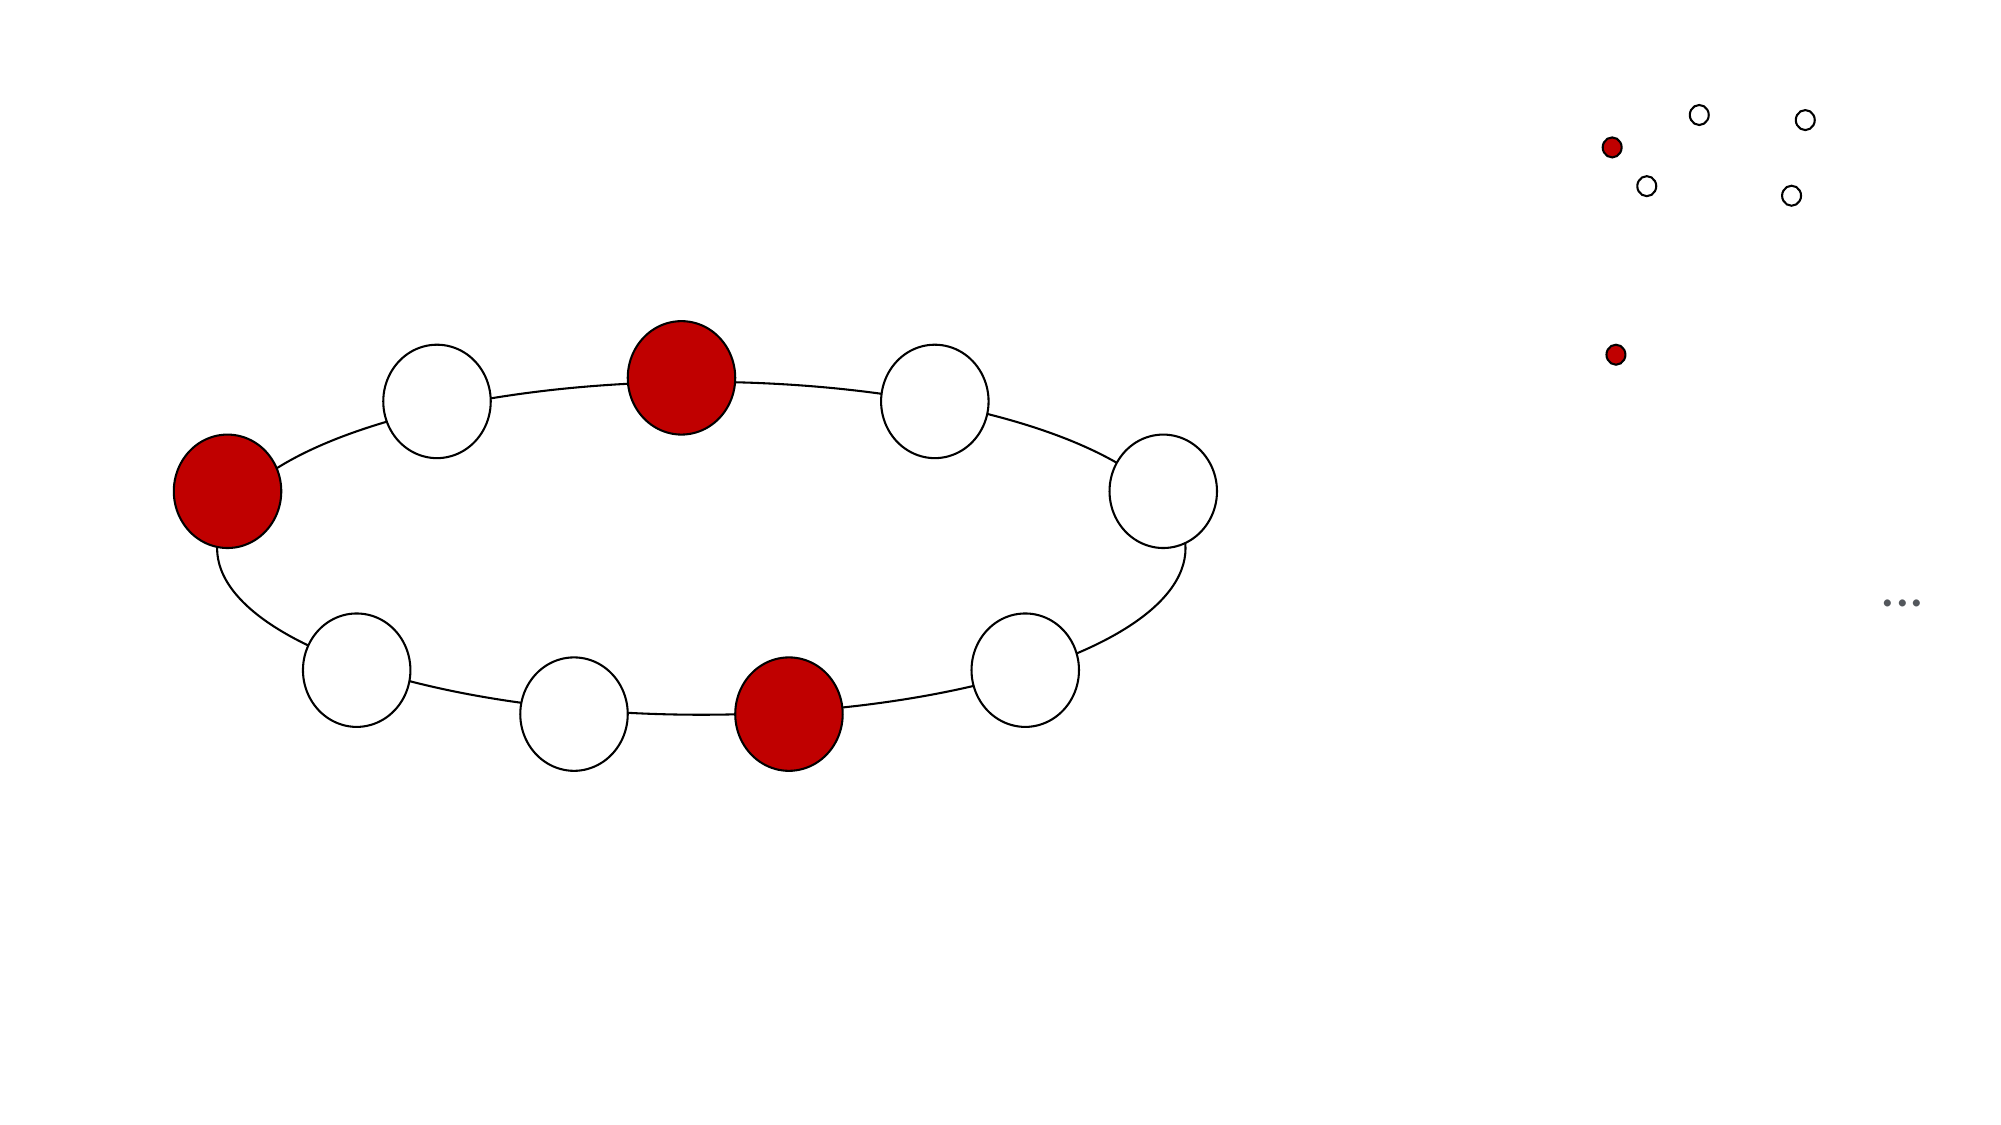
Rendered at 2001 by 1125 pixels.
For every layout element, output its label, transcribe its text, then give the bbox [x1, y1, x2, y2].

text_box [880, 343, 990, 460]
text_box [1605, 343, 1627, 366]
text_box [734, 656, 844, 772]
text_box [1636, 175, 1658, 198]
text_box [1794, 109, 1816, 132]
text_box [172, 433, 283, 550]
text_box [216, 381, 1187, 716]
text_box [1688, 103, 1710, 127]
text_box [970, 612, 1081, 728]
text_box [1781, 184, 1803, 207]
text_box [301, 612, 412, 728]
text_box [1108, 433, 1219, 550]
text_box [382, 343, 492, 460]
text_box ... [1865, 541, 1949, 626]
text_box [626, 320, 737, 436]
text_box [519, 656, 629, 772]
text_box [1601, 136, 1623, 159]
